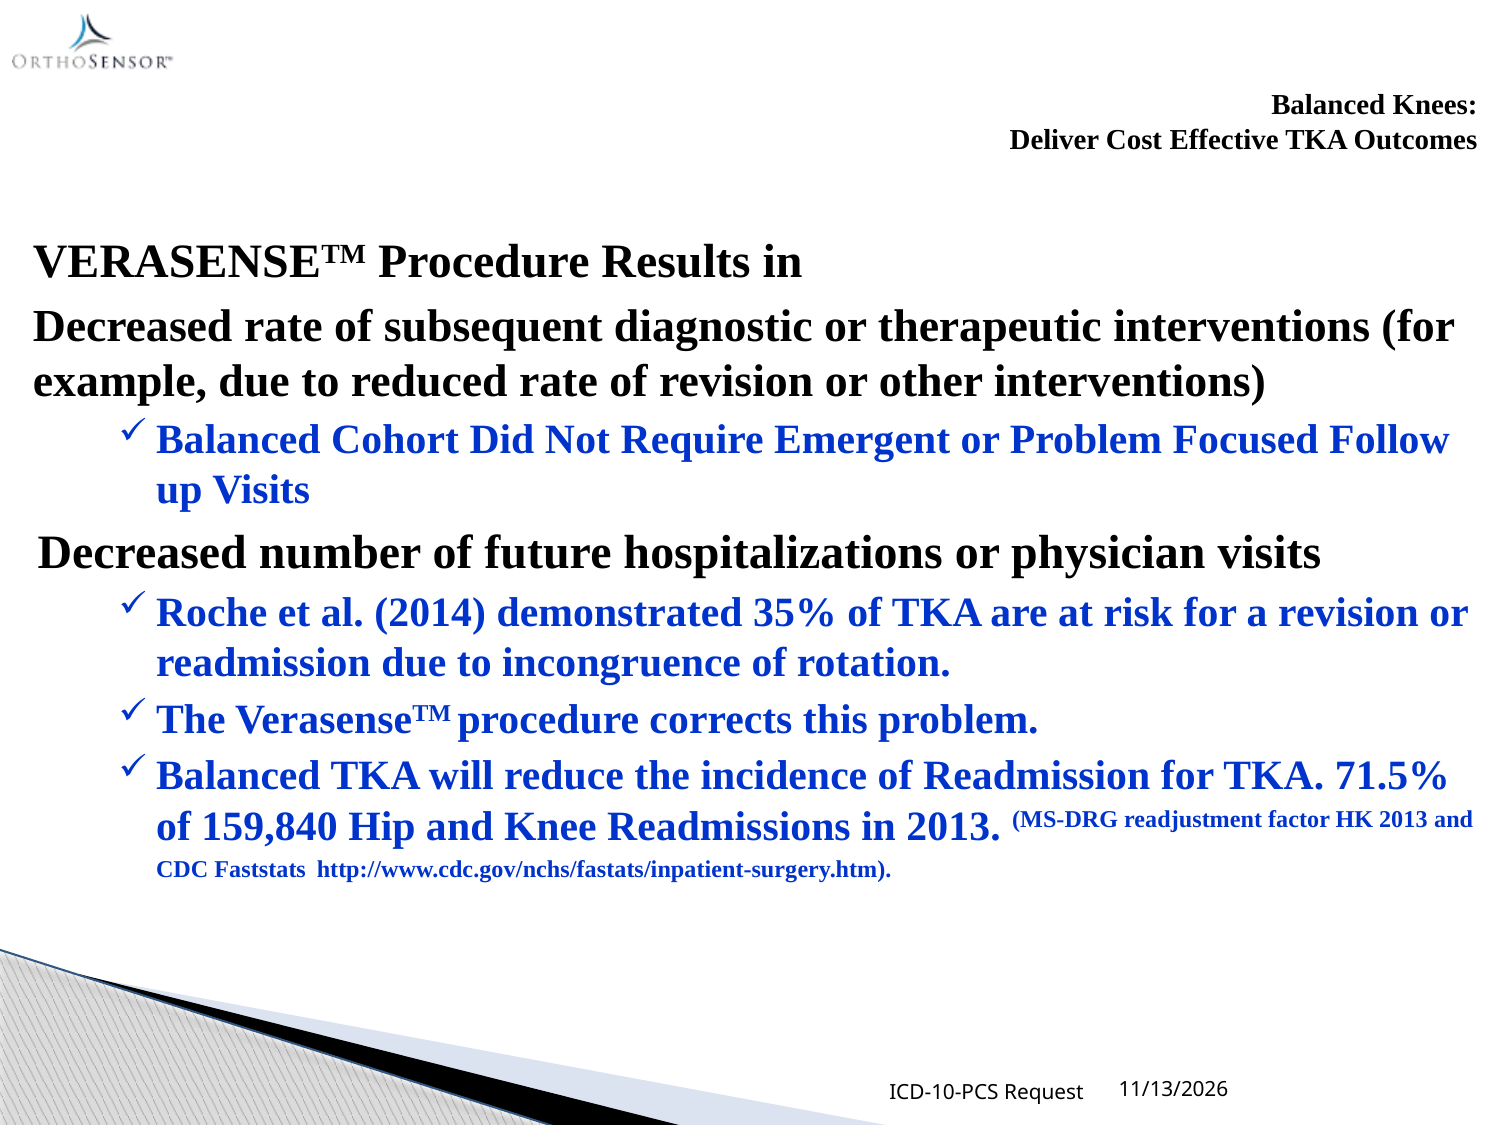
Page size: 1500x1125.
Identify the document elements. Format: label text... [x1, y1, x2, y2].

picture [12, 13, 176, 75]
list VERASENSETM Procedure Results in Decreased rate of subsequent diagnostic or therapeutic interventions (for example, due to reduced rate of revision or other interventions) Balanced Cohort Did Not Require Emergent or Problem Focused Follow up Visits Decreased number of future hospitalizations or physician visits Roche et al. (2014) demonstrated 35% of TKA are at risk for a revision or readmission due to incongruence of rotation. The VerasenseTM procedure corrects this problem. Balanced TKA will reduce the incidence of Readmission for TKA. 71.5% of 159,840 Hip and Knee Readmissions in 2013. (MS-DRG readjustment factor HK 2013 and CDC Faststats http://www.cdc.gov/nchs/fastats/inpatient-surgery.htm). [0, 221, 1500, 1050]
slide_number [1103, 1051, 1419, 1112]
footer ICD-10-PCS Request [718, 1051, 1103, 1112]
title Balanced Knees: Deliver Cost Effective TKA Outcomes [362, 75, 1500, 200]
